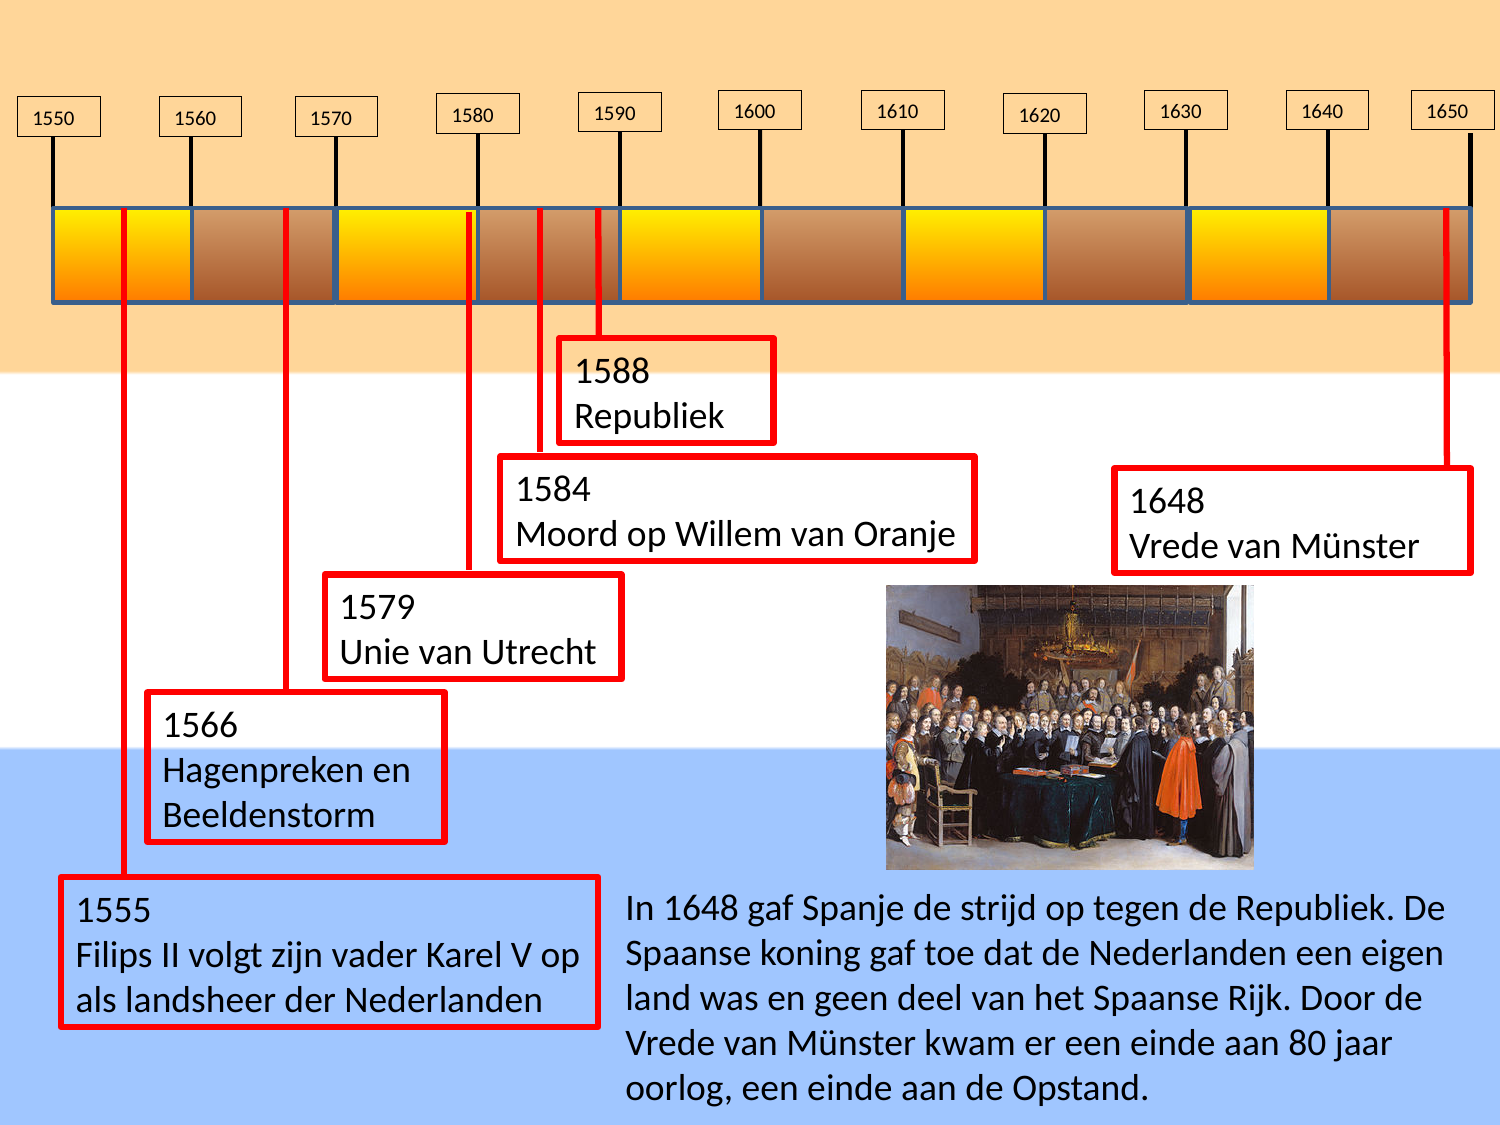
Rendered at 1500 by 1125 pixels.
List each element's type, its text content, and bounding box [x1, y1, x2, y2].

text_box [1331, 206, 1467, 305]
picture [886, 585, 1254, 870]
text_box 1560 [159, 96, 242, 137]
text_box 1600 [718, 90, 802, 130]
text_box [1189, 206, 1325, 305]
text_box [622, 206, 757, 305]
text_box [56, 206, 188, 305]
text_box [1043, 206, 1182, 305]
text_box [195, 206, 332, 305]
text_box [763, 206, 899, 305]
text_box [339, 206, 473, 305]
text_box 1584 Moord op Willem van Oranje [500, 456, 975, 562]
text_box 1648 Vrede van Münster [1114, 468, 1471, 573]
text_box [476, 206, 622, 305]
text_box 1579 Unie van Utrecht [324, 574, 622, 680]
text_box 1620 [1003, 93, 1087, 134]
text_box 1550 [17, 96, 101, 137]
text_box 1610 [861, 90, 945, 130]
text_box 1590 [578, 92, 662, 132]
text_box [906, 206, 1043, 305]
text_box 1566 Hagenpreken en Beeldenstorm [147, 692, 445, 843]
text_box 1650 [1411, 90, 1495, 130]
text_box 1640 [1286, 90, 1369, 130]
text_box 1555 Filips II volgt zijn vader Karel V op als landsheer der Nederlanden [60, 877, 599, 1027]
text_box 1588 Republiek [559, 338, 774, 443]
text_box In 1648 gaf Spanje de strijd op tegen de Republiek. De Spaanse koning gaf toe dat de Nederlanden een eigen land was en geen deel van het Spaanse Rijk. Door de Vrede van Münster kwam er een einde aan 80 jaar oorlog, een einde aan de Opstand. [610, 875, 1471, 1115]
text_box 1580 [436, 93, 520, 134]
text_box 1630 [1144, 90, 1228, 130]
text_box 1570 [295, 96, 378, 137]
